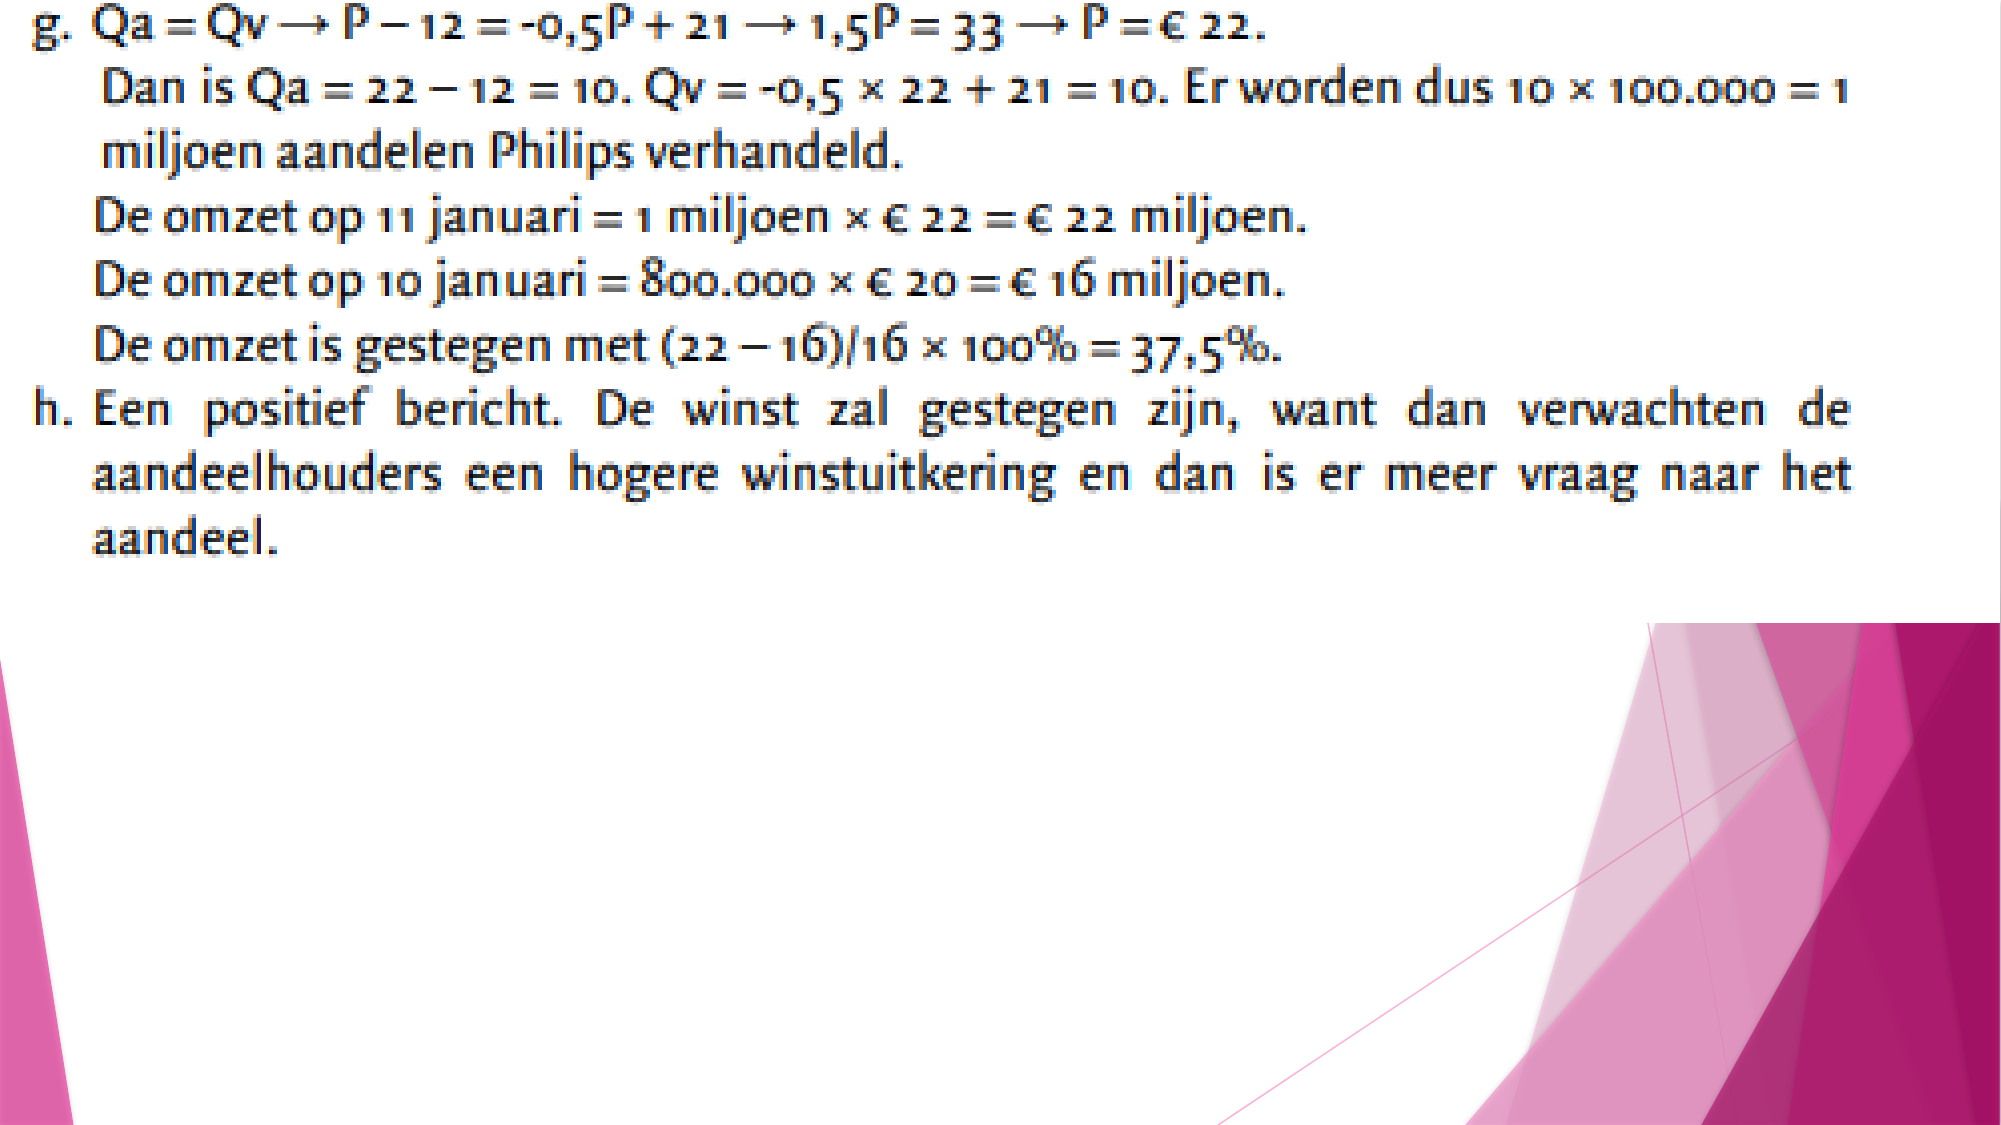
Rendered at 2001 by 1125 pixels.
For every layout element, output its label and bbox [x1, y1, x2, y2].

picture [0, 0, 2000, 623]
